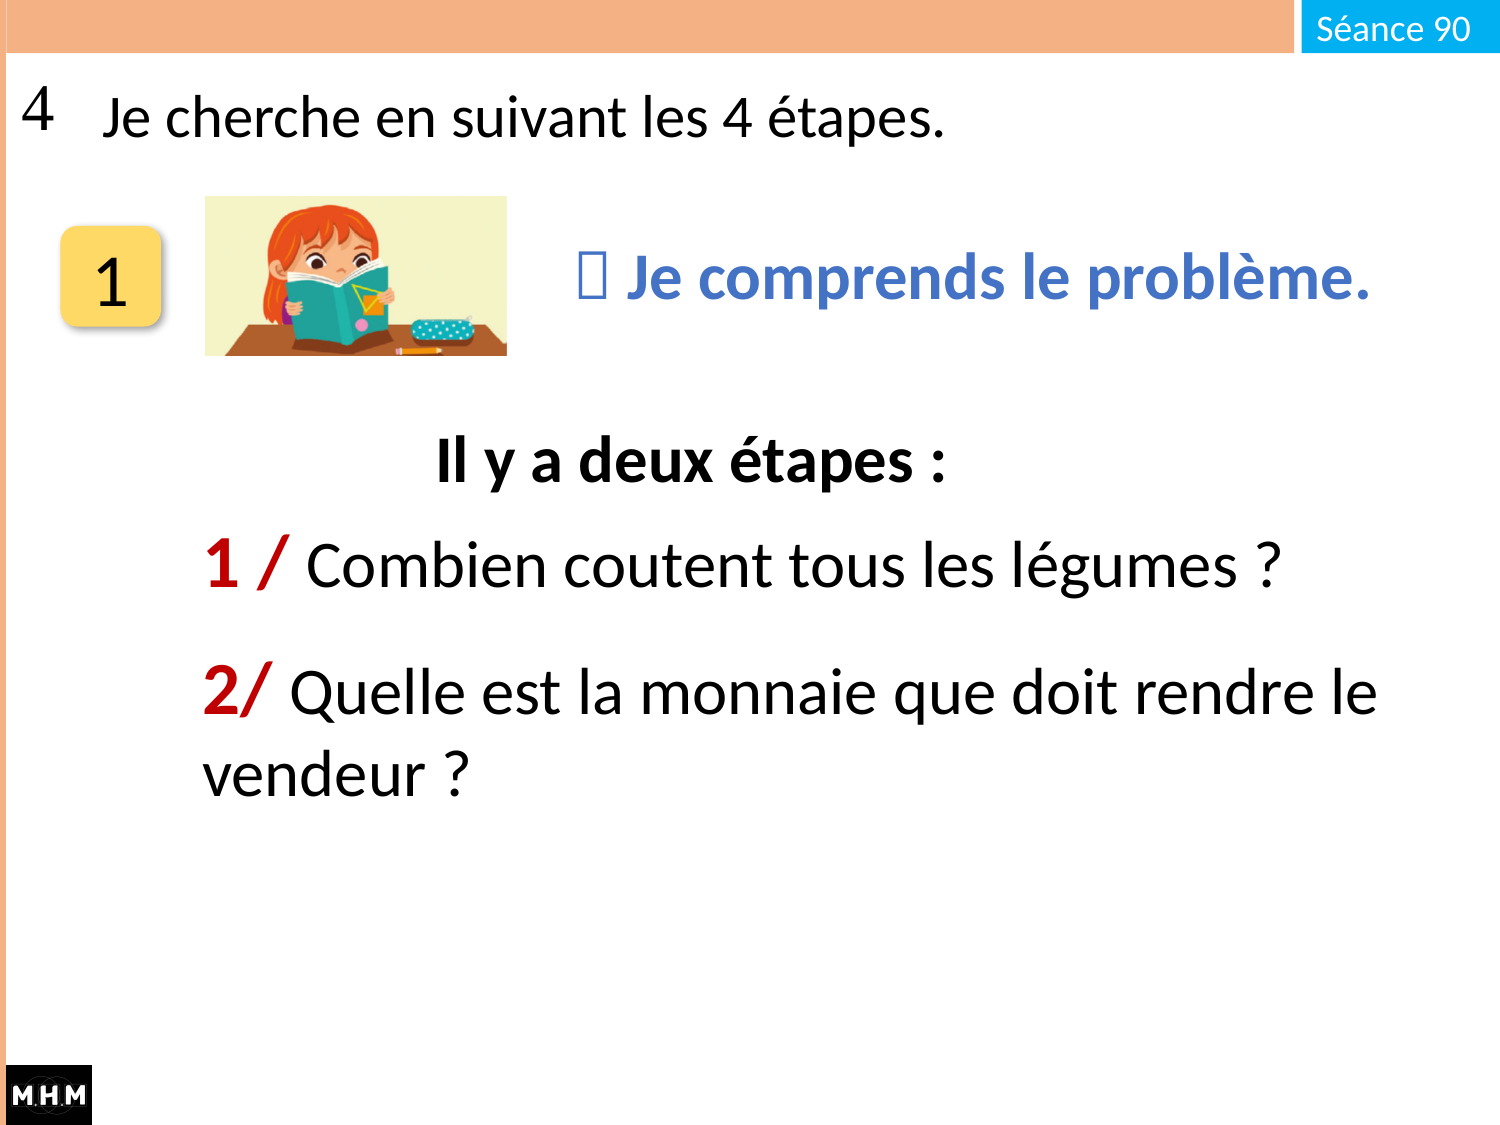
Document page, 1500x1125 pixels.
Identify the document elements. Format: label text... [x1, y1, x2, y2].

title Je cherche en suivant les 4 étapes. [87, 32, 1382, 158]
text_box  Je comprends le problème. [558, 225, 1480, 321]
text_box 1 [59, 224, 163, 328]
picture [6, 1065, 92, 1125]
text_box 2/ Quelle est la monnaie que doit rendre le vendeur ? [187, 632, 1404, 817]
text_box Il y a deux étapes : [420, 408, 1272, 504]
text_box 1 / Combien coutent tous les légumes ? [187, 504, 1356, 610]
picture [204, 196, 515, 356]
